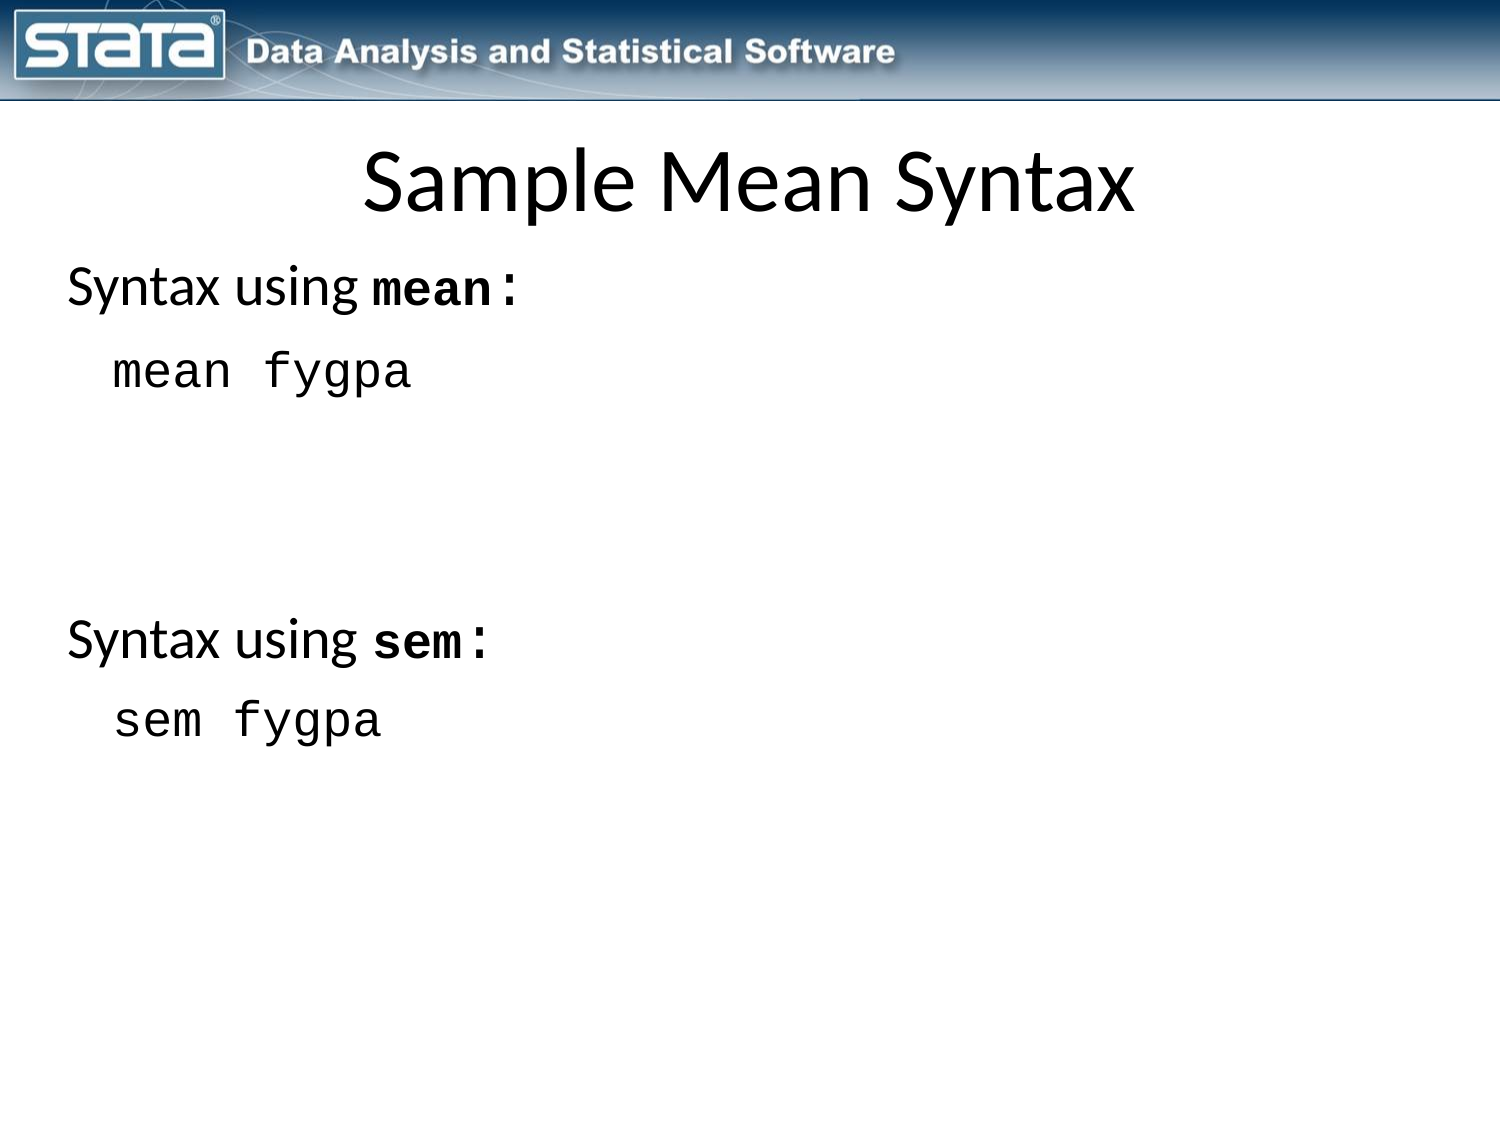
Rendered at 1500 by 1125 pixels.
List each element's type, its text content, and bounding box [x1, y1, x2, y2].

title Sample Mean Syntax [75, 112, 1425, 238]
picture [0, 0, 1500, 101]
text_box Syntax using sem: [52, 592, 513, 678]
text_box sem fygpa [97, 678, 623, 754]
text_box Syntax using mean: [52, 239, 543, 324]
text_box mean fygpa [97, 329, 623, 405]
